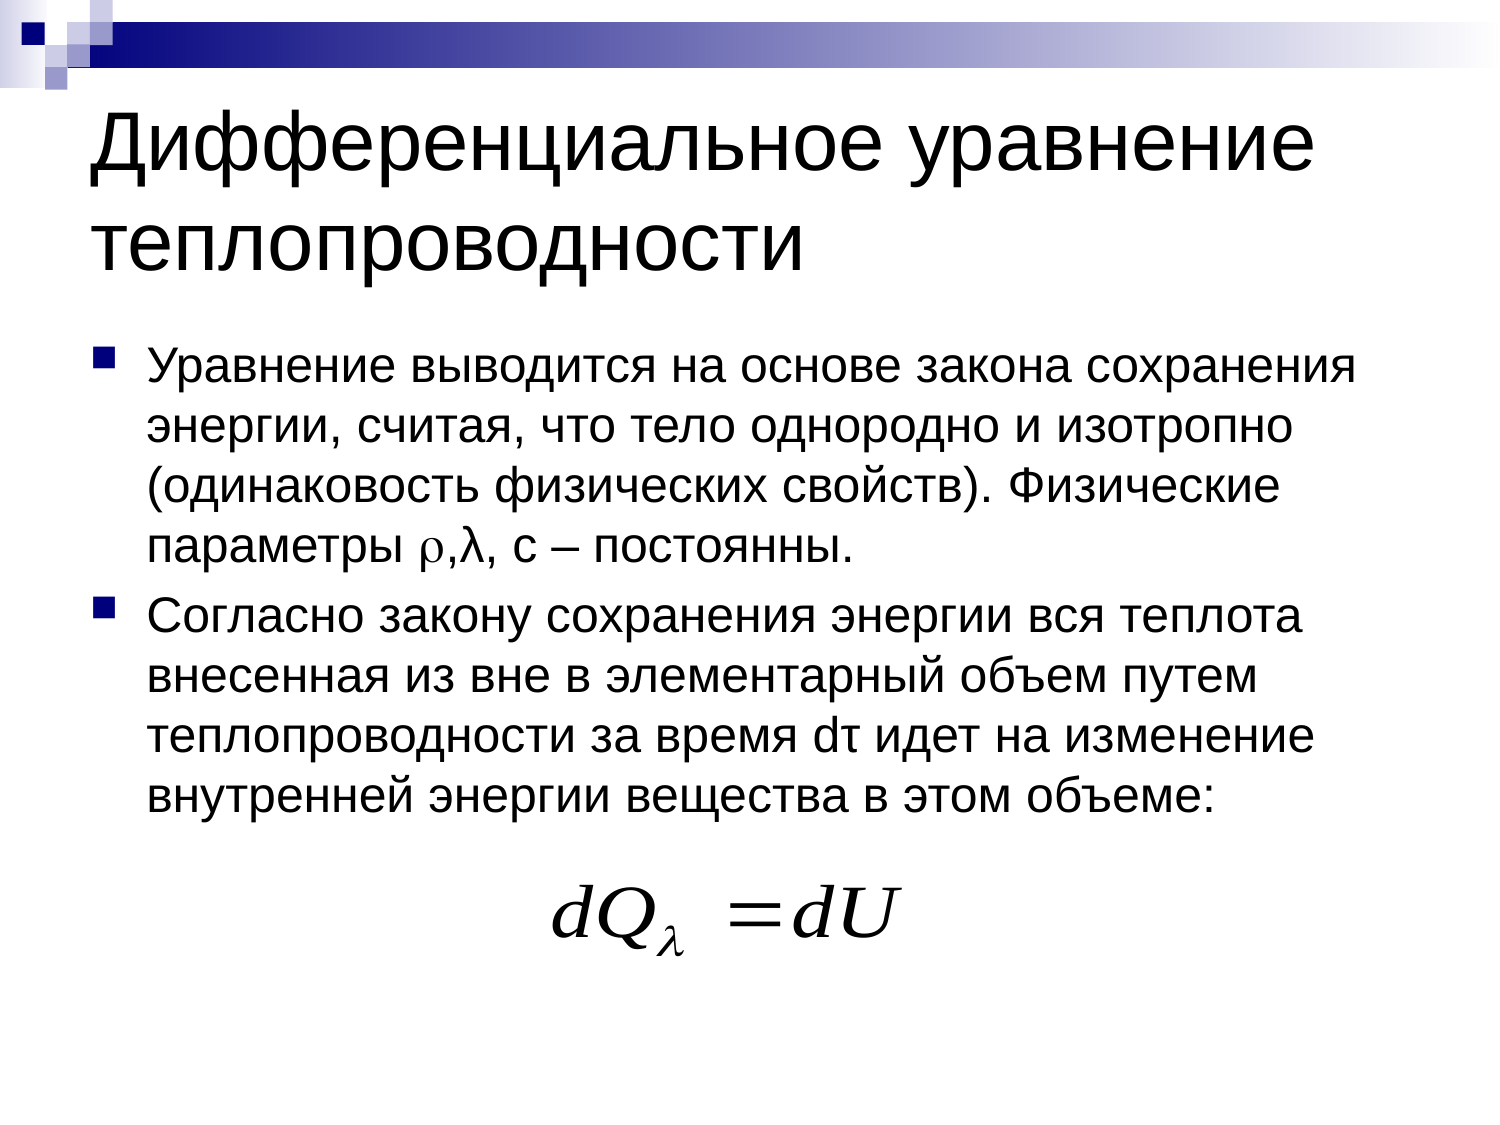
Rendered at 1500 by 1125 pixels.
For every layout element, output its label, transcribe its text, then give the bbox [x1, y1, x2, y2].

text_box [537, 862, 926, 976]
list Уравнение выводится на основе закона сохранения энергии, считая, что тело однородно и изотропно (одинаковость физических свойств). Физические параметры ,λ, с – постоянны. Согласно закону сохранения энергии вся теплота внесенная из вне в элементарный объем путем теплопроводности за время dτ идет на изменение внутренней энергии вещества в этом объеме: [75, 324, 1425, 963]
title Дифференциальное уравнение теплопроводности [75, 75, 1425, 300]
